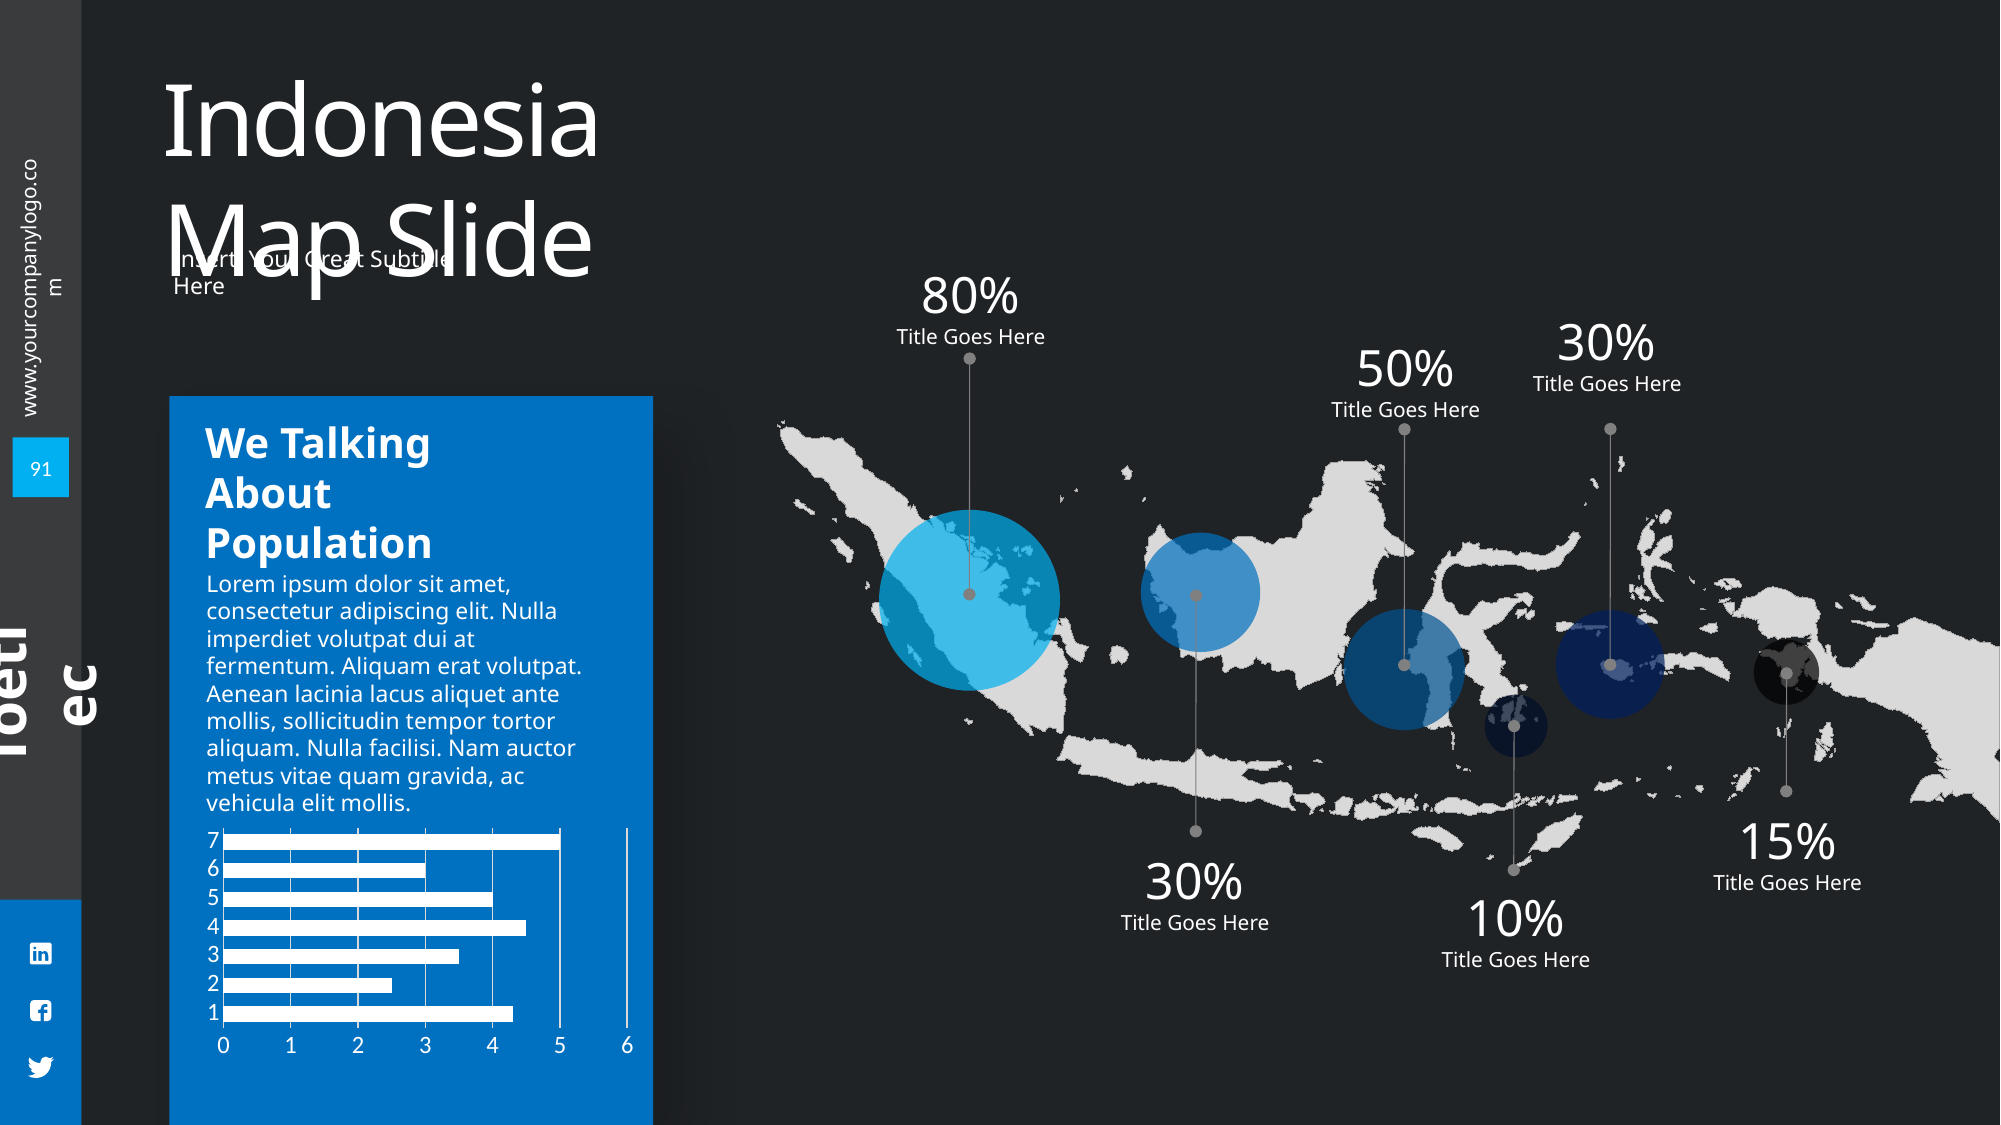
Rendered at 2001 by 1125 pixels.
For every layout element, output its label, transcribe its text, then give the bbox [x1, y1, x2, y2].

text_box [168, 395, 654, 1125]
text_box Insert Your Great Subtitle Here [158, 237, 512, 307]
chart [207, 779, 634, 1060]
slide_number 91 [12, 437, 69, 498]
text_box Lorem ipsum dolor sit amet, consectetur adipiscing elit. Nulla imperdiet volutpat dui at fermentum. Aliquam erat volutpat. Aenean lacinia lacus aliquet ante mollis, sollicitudin tempor tortor aliquam. Nulla facilisi. Nam auctor metus vitae quam gravida, ac vehicula elit mollis. [191, 561, 619, 824]
text_box We Talking About Population [190, 427, 563, 557]
text_box Indonesia Map Slide [147, 116, 677, 236]
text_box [777, 263, 2000, 972]
